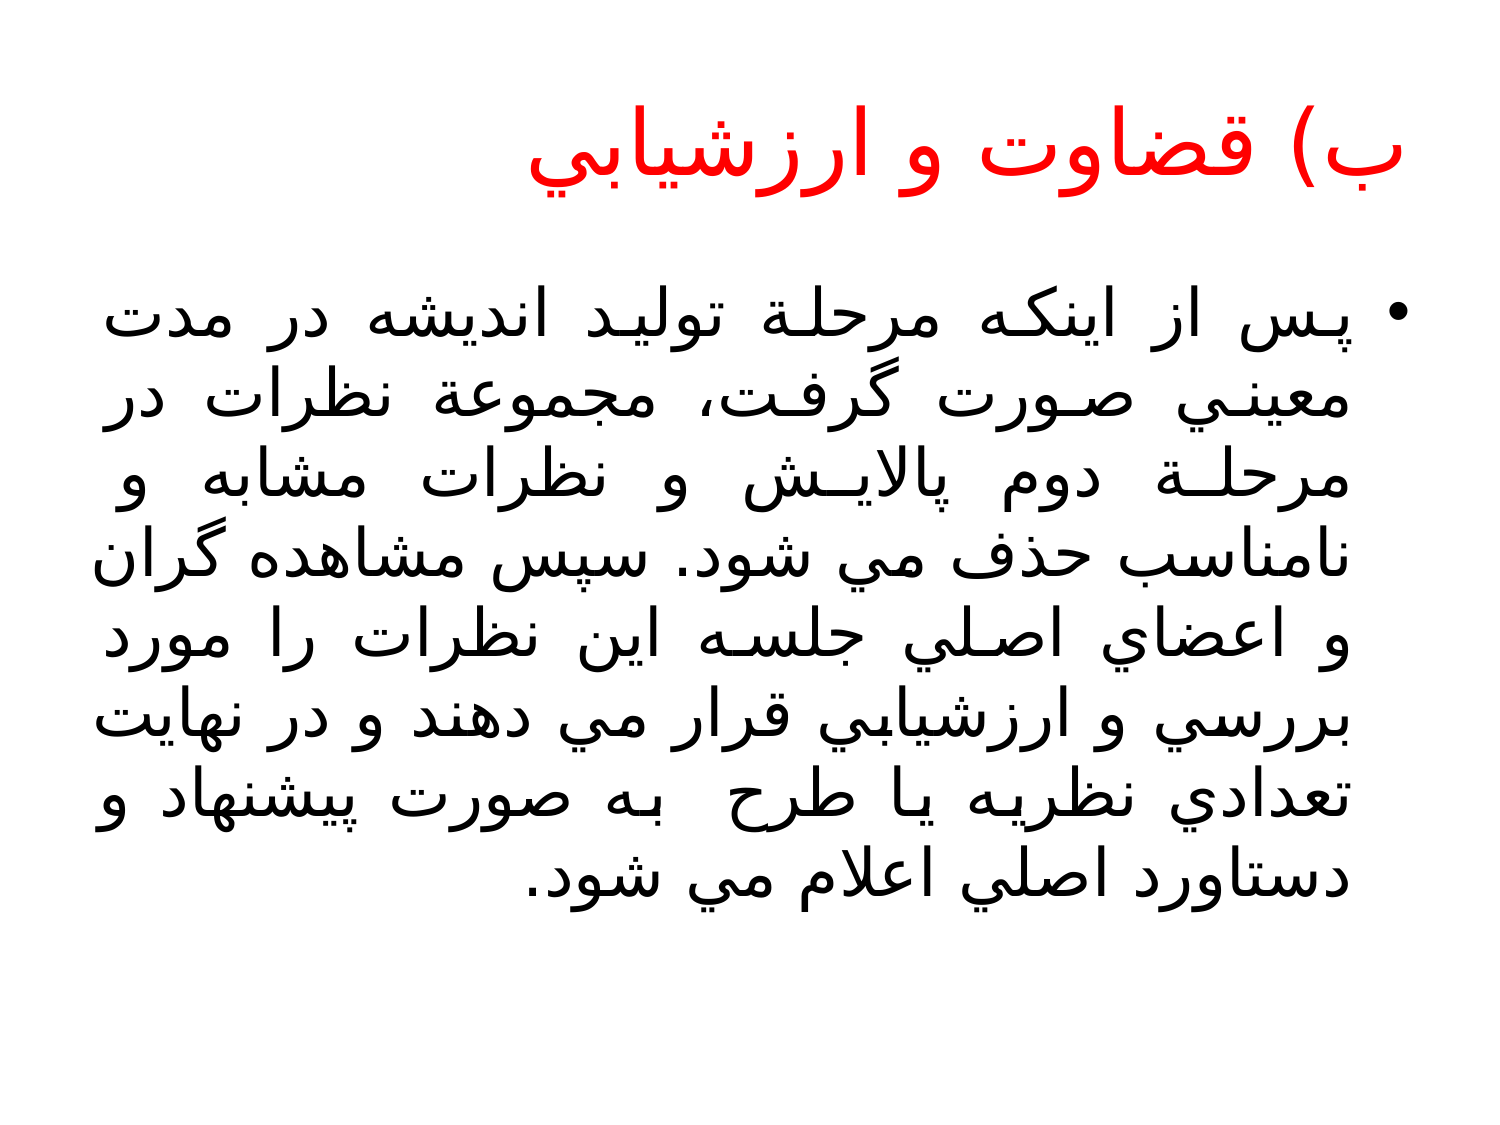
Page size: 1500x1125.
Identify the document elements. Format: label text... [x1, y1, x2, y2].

title ب) قضاوت و ارزشيابي [75, 45, 1425, 233]
list پس از اينكه مرحلة توليد انديشه در مدت معيني صورت گرفت، مجموعة نظرات در مرحلة دوم پالايش و نظرات مشابه و نامناسب حذف مي شود. سپس مشاهده گران و اعضاي اصلي جلسه اين نظرات را مورد بررسي و ارزشيابي قرار مي دهند و در نهايت تعدادي نظريه يا طرح به صورت پيشنهاد و دستاورد اصلي اعلام مي شود. [75, 262, 1425, 1005]
